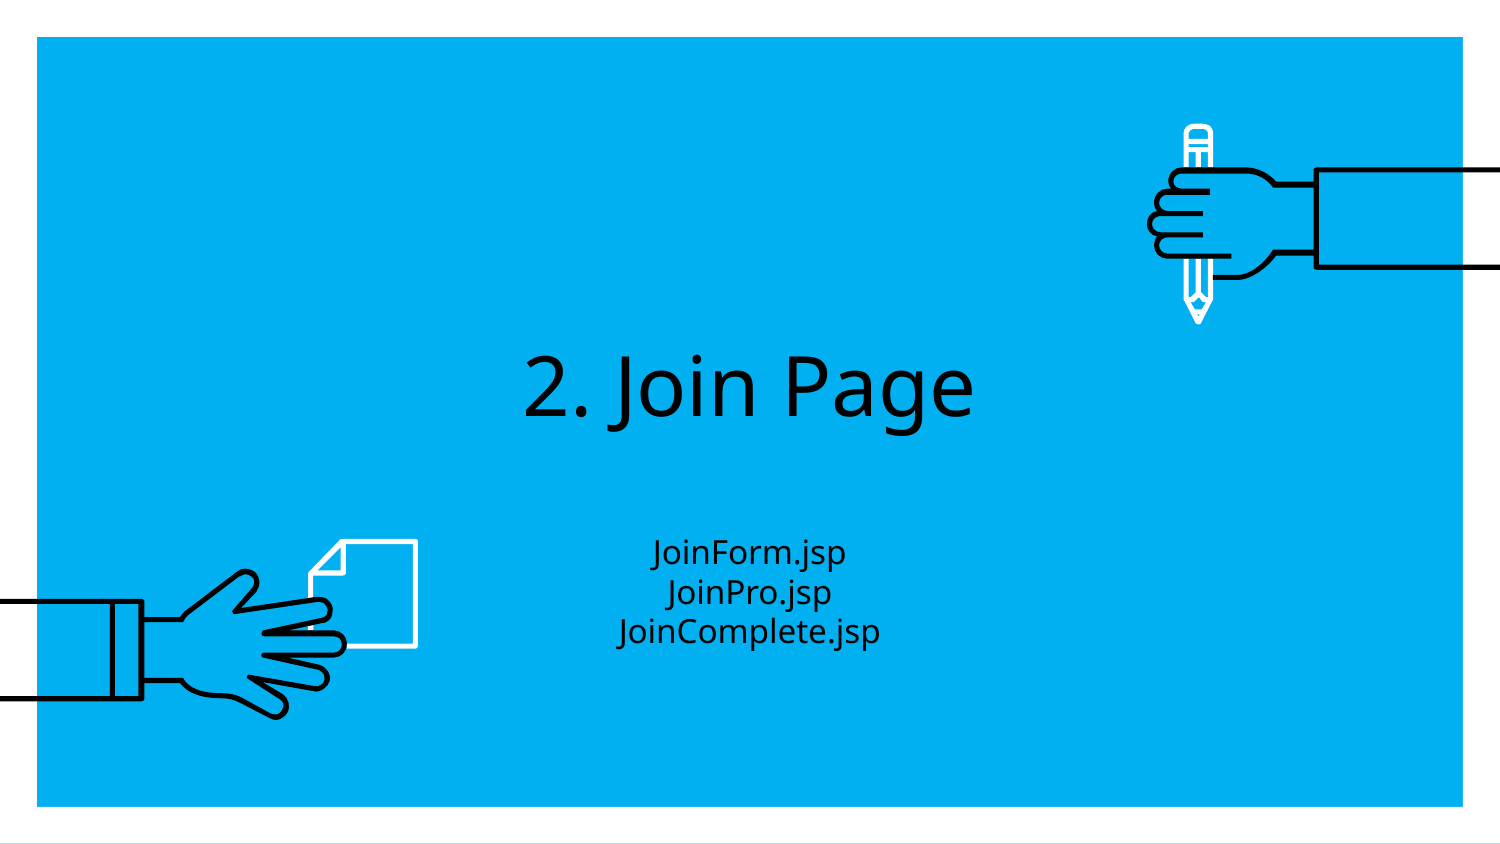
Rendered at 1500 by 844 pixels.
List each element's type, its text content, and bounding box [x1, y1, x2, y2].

title 2. Join Page [430, 327, 1070, 448]
subtitle JoinForm.jsp JoinPro.jsp JoinComplete.jsp [430, 515, 1070, 645]
